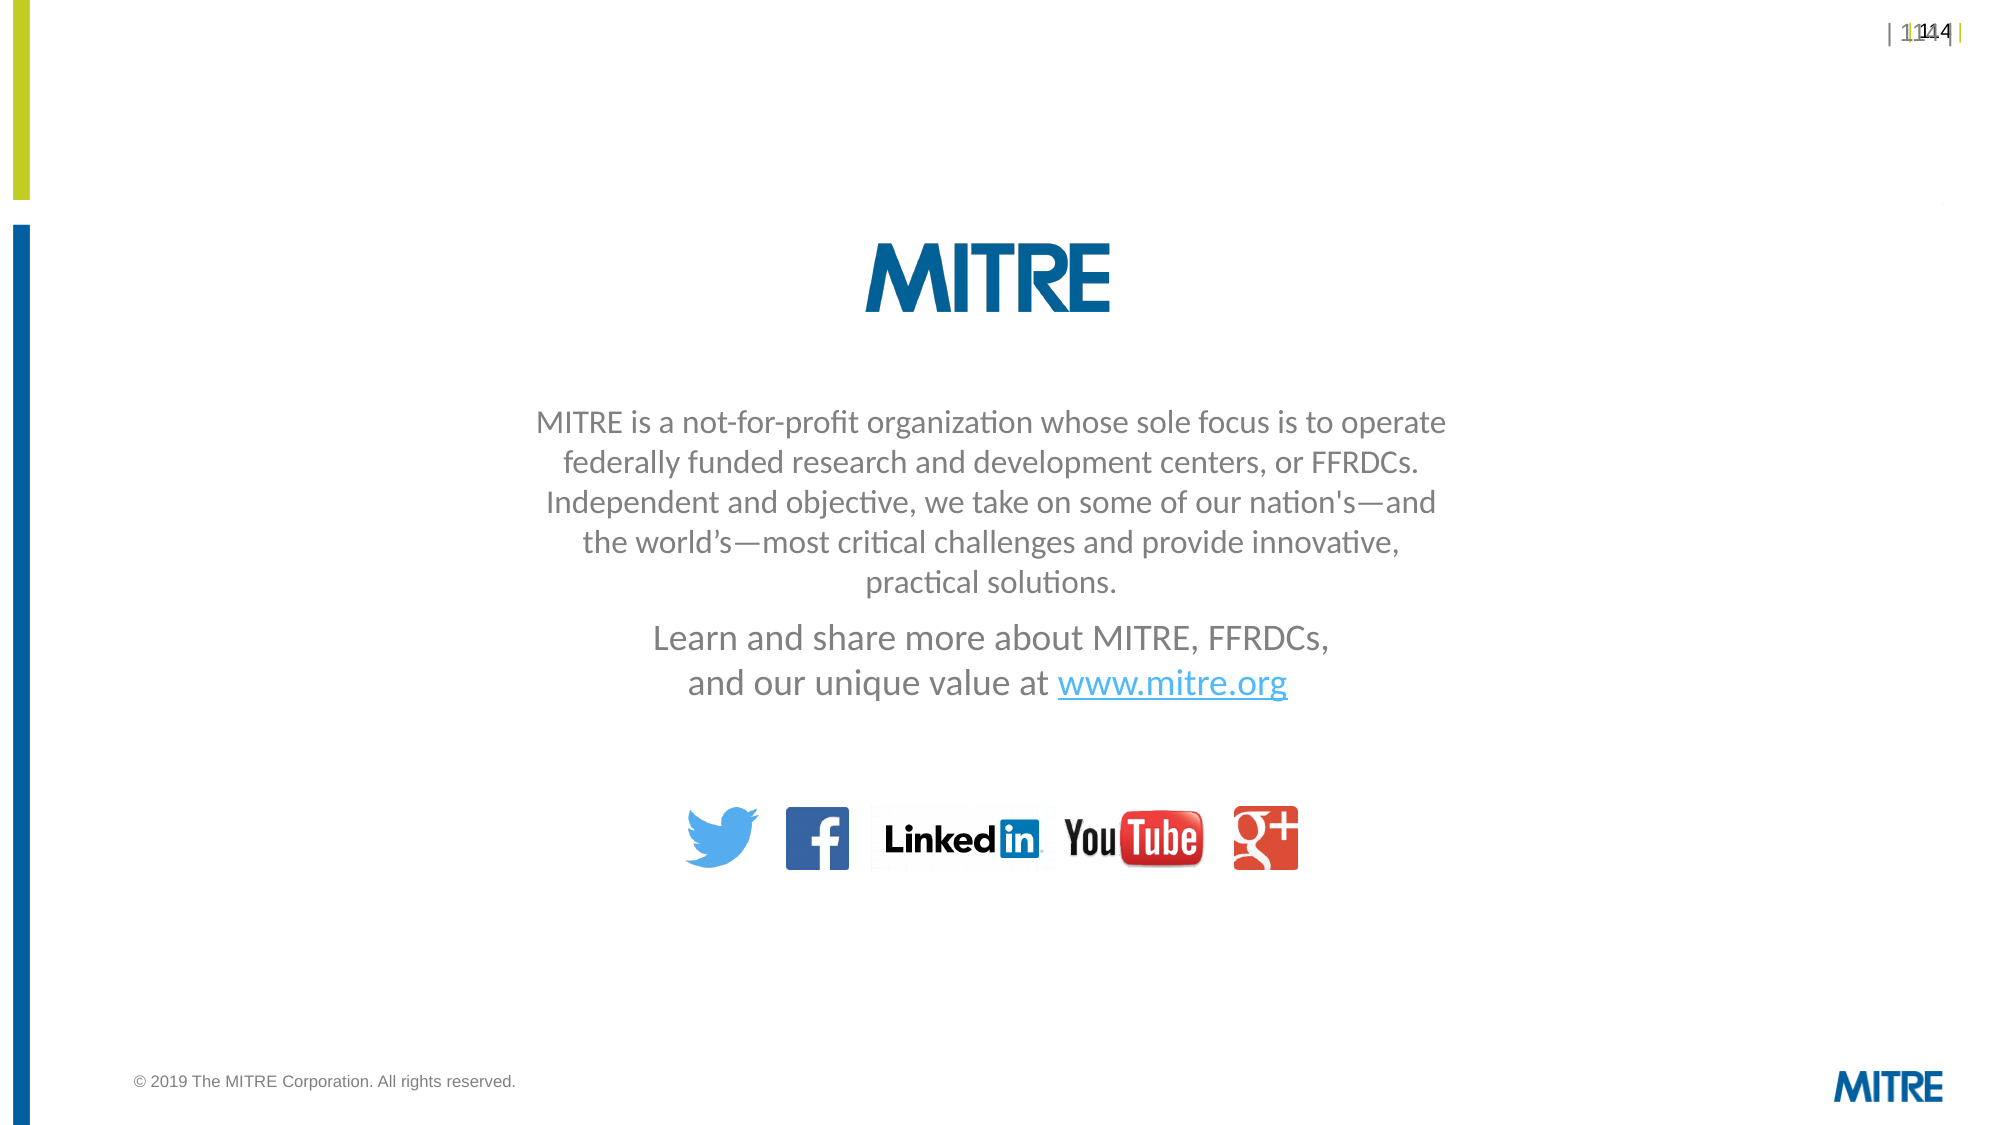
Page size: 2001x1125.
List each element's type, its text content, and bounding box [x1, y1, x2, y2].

picture [786, 807, 849, 870]
picture [871, 780, 1214, 894]
slide_number | 114 | [1685, 9, 1976, 51]
picture [1834, 1068, 1945, 1109]
picture [849, 212, 1134, 343]
picture [1234, 806, 1298, 870]
footer © 2019 The MITRE Corporation. All rights reserved. [133, 1060, 1237, 1100]
picture [685, 800, 759, 874]
